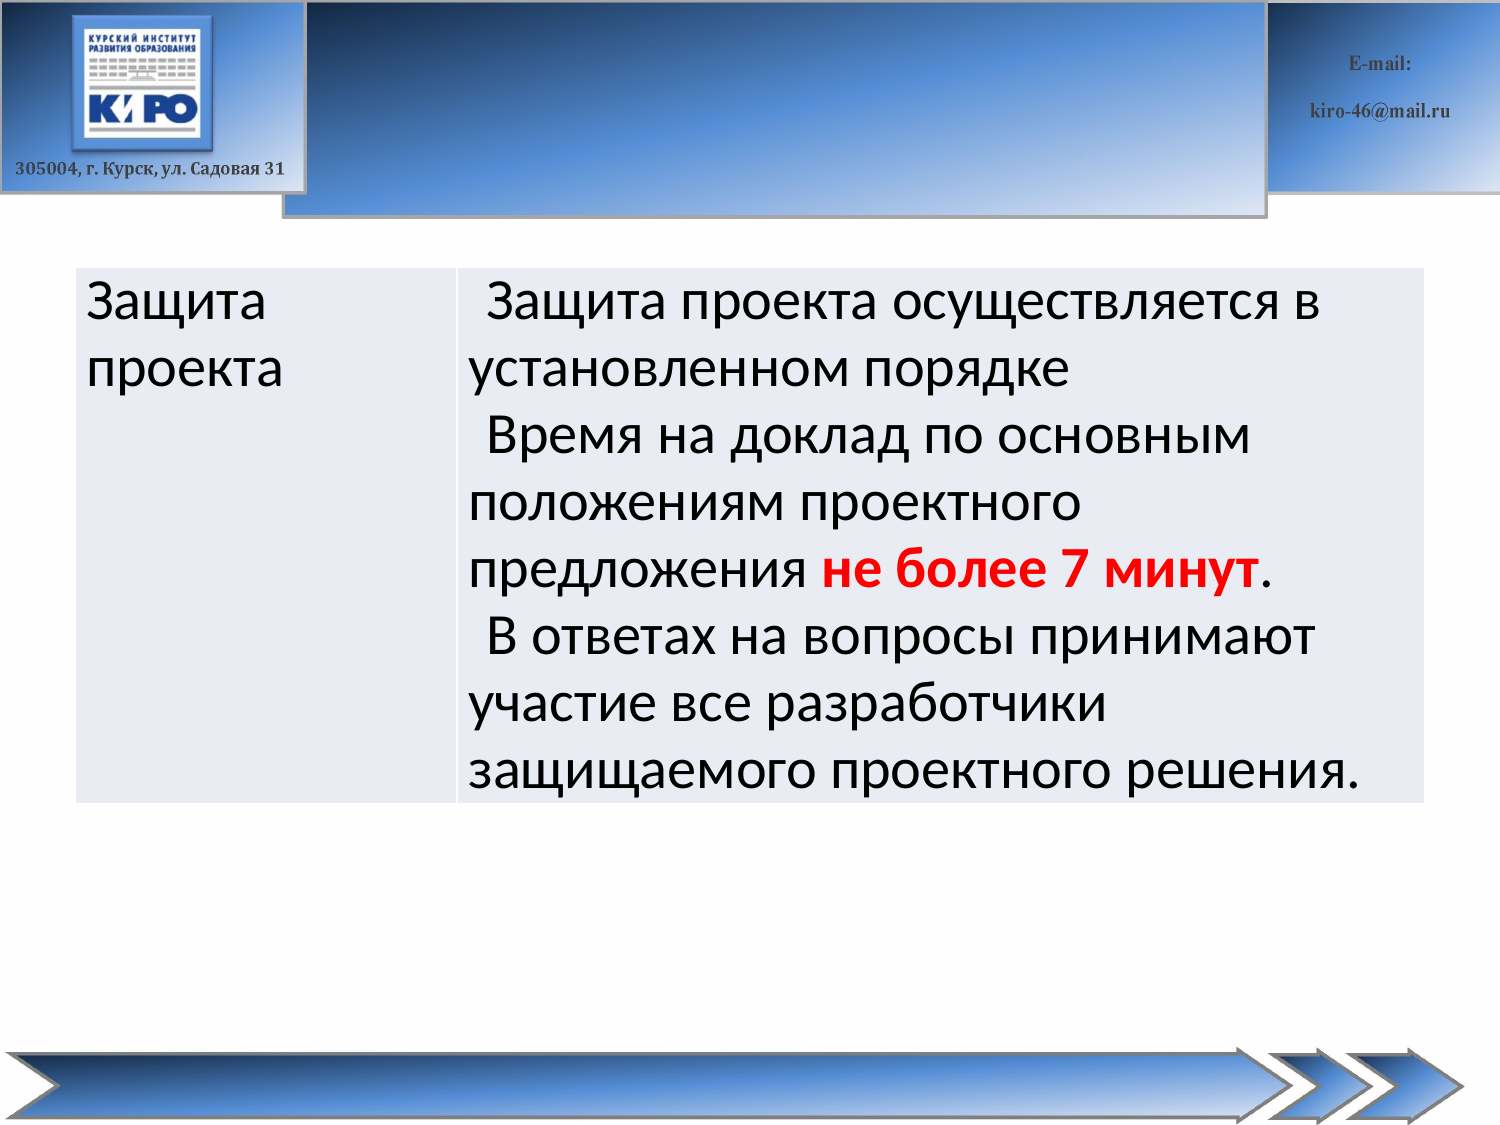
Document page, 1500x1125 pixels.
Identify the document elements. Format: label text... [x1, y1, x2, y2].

table_header Защита проекта осуществляется в установленном порядке Время на доклад по основным положениям проектного предложения не более 7 минут. В ответах на вопросы принимают участие все разработчики защищаемого проектного решения. [458, 268, 1424, 803]
table_header Защита проекта [76, 268, 456, 803]
picture [0, 0, 1500, 1125]
